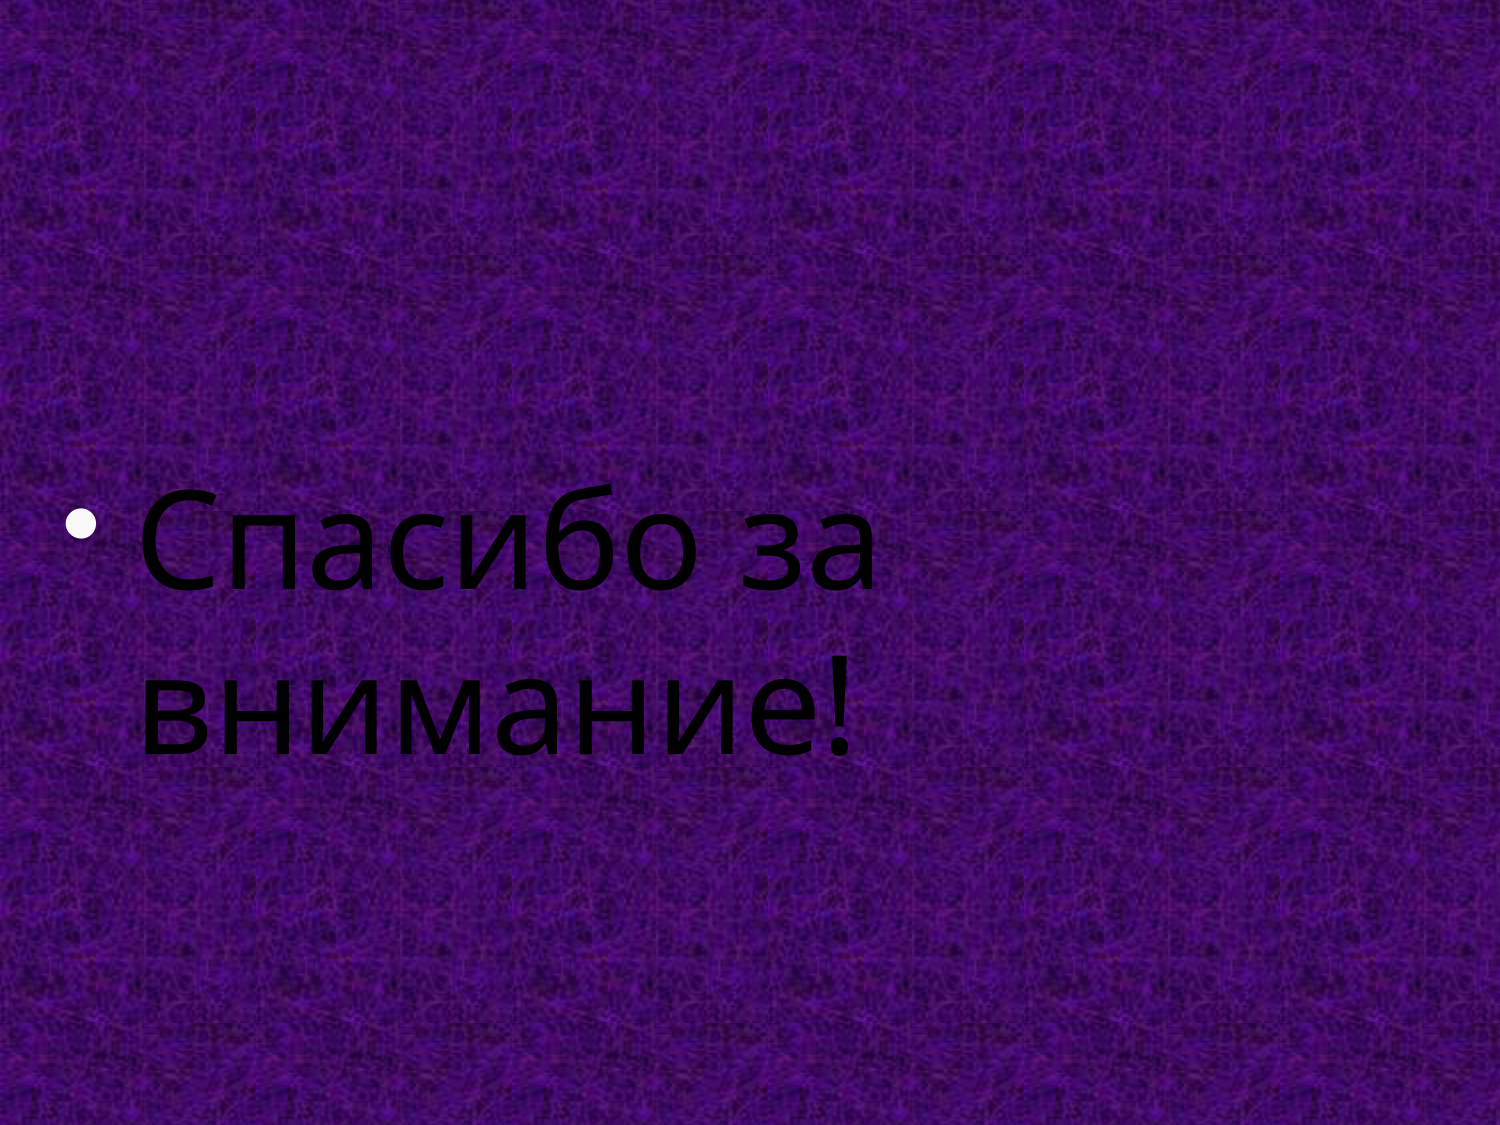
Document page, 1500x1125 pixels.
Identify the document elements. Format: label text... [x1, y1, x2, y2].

picture [0, 0, 1500, 1125]
list Спасибо за внимание! [29, 444, 1500, 965]
